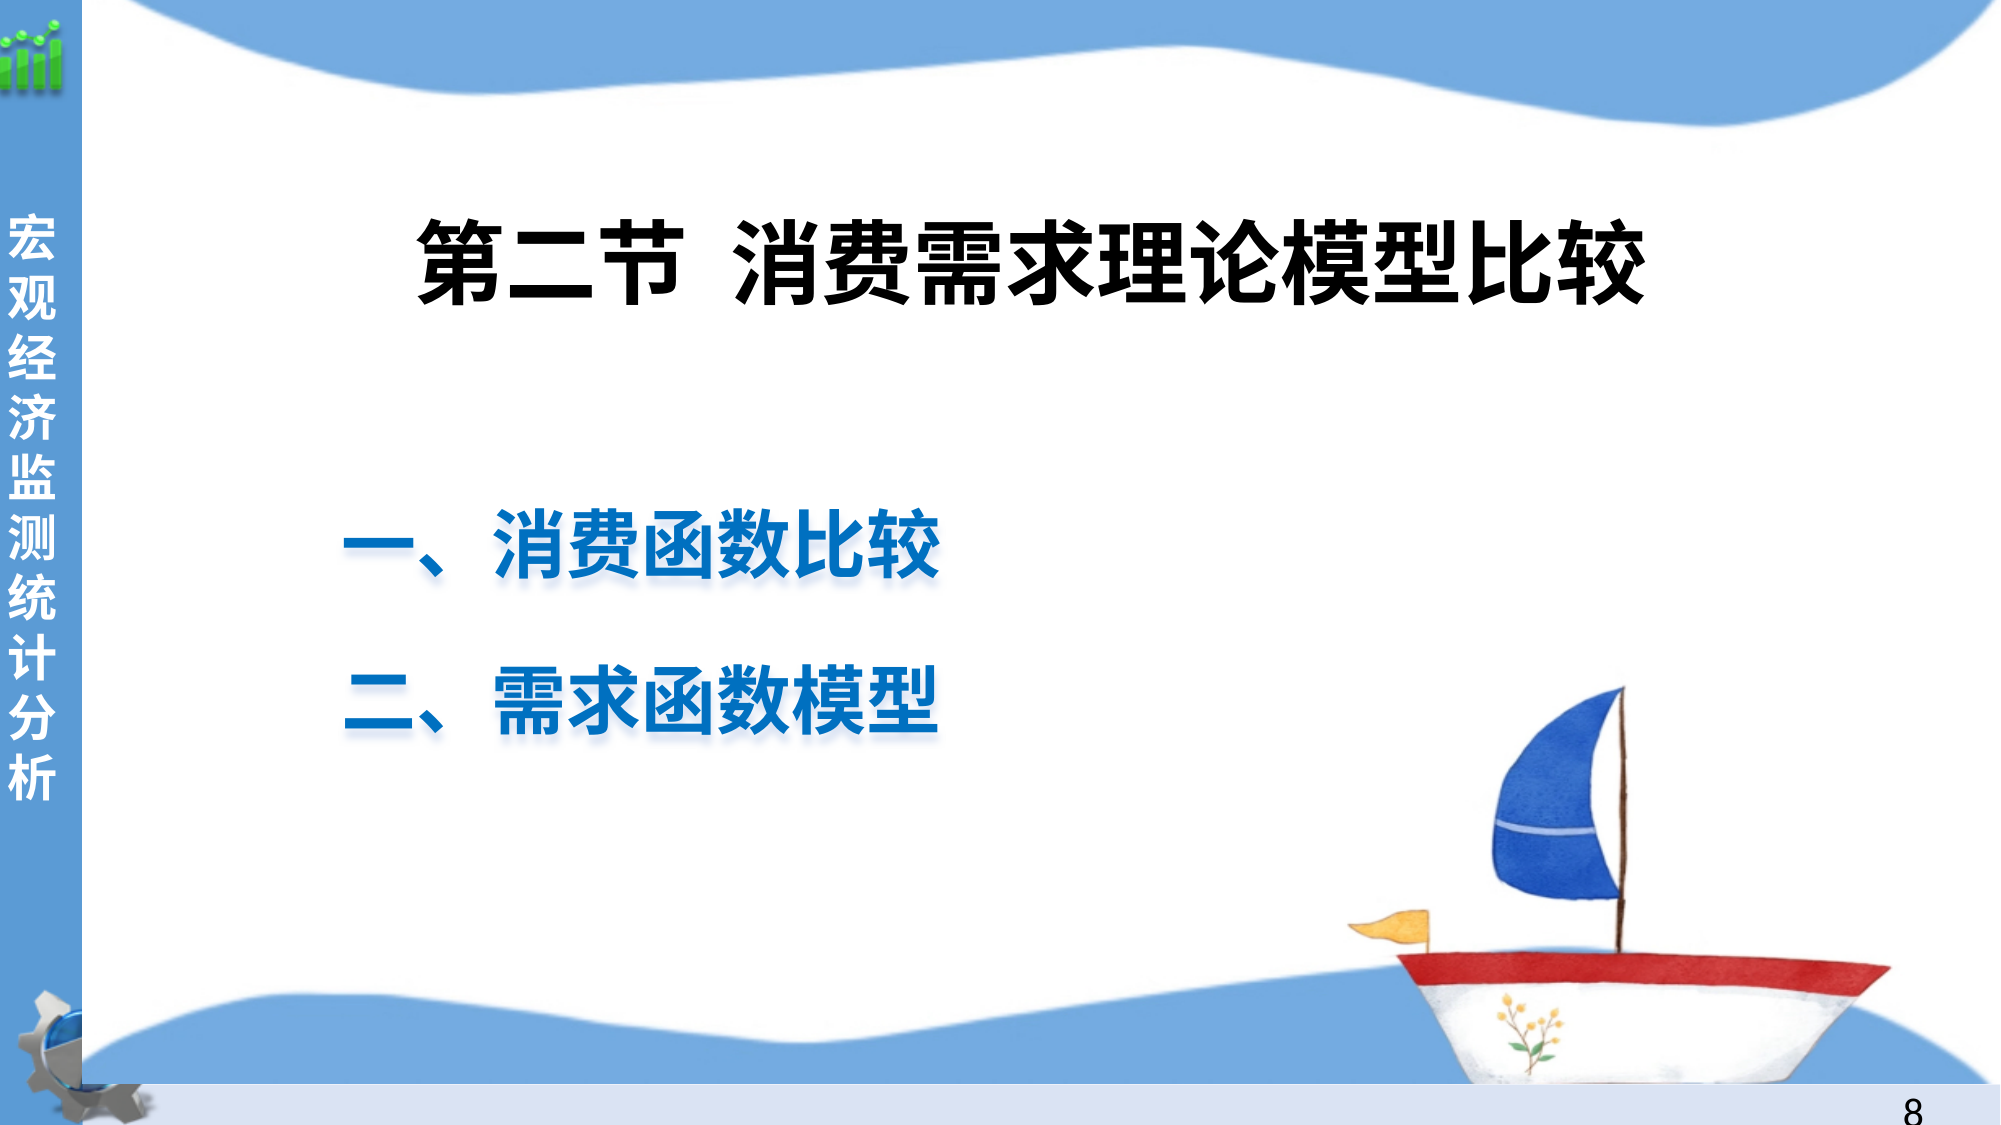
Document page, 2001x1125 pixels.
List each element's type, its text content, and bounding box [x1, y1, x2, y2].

text_box 宏观经济统计分析与写作 [0, 116, 72, 891]
text_box 宏观经济监测统计分析 [0, 167, 69, 846]
slide_number 7 [1786, 1085, 1940, 1125]
picture [0, 0, 2001, 1125]
